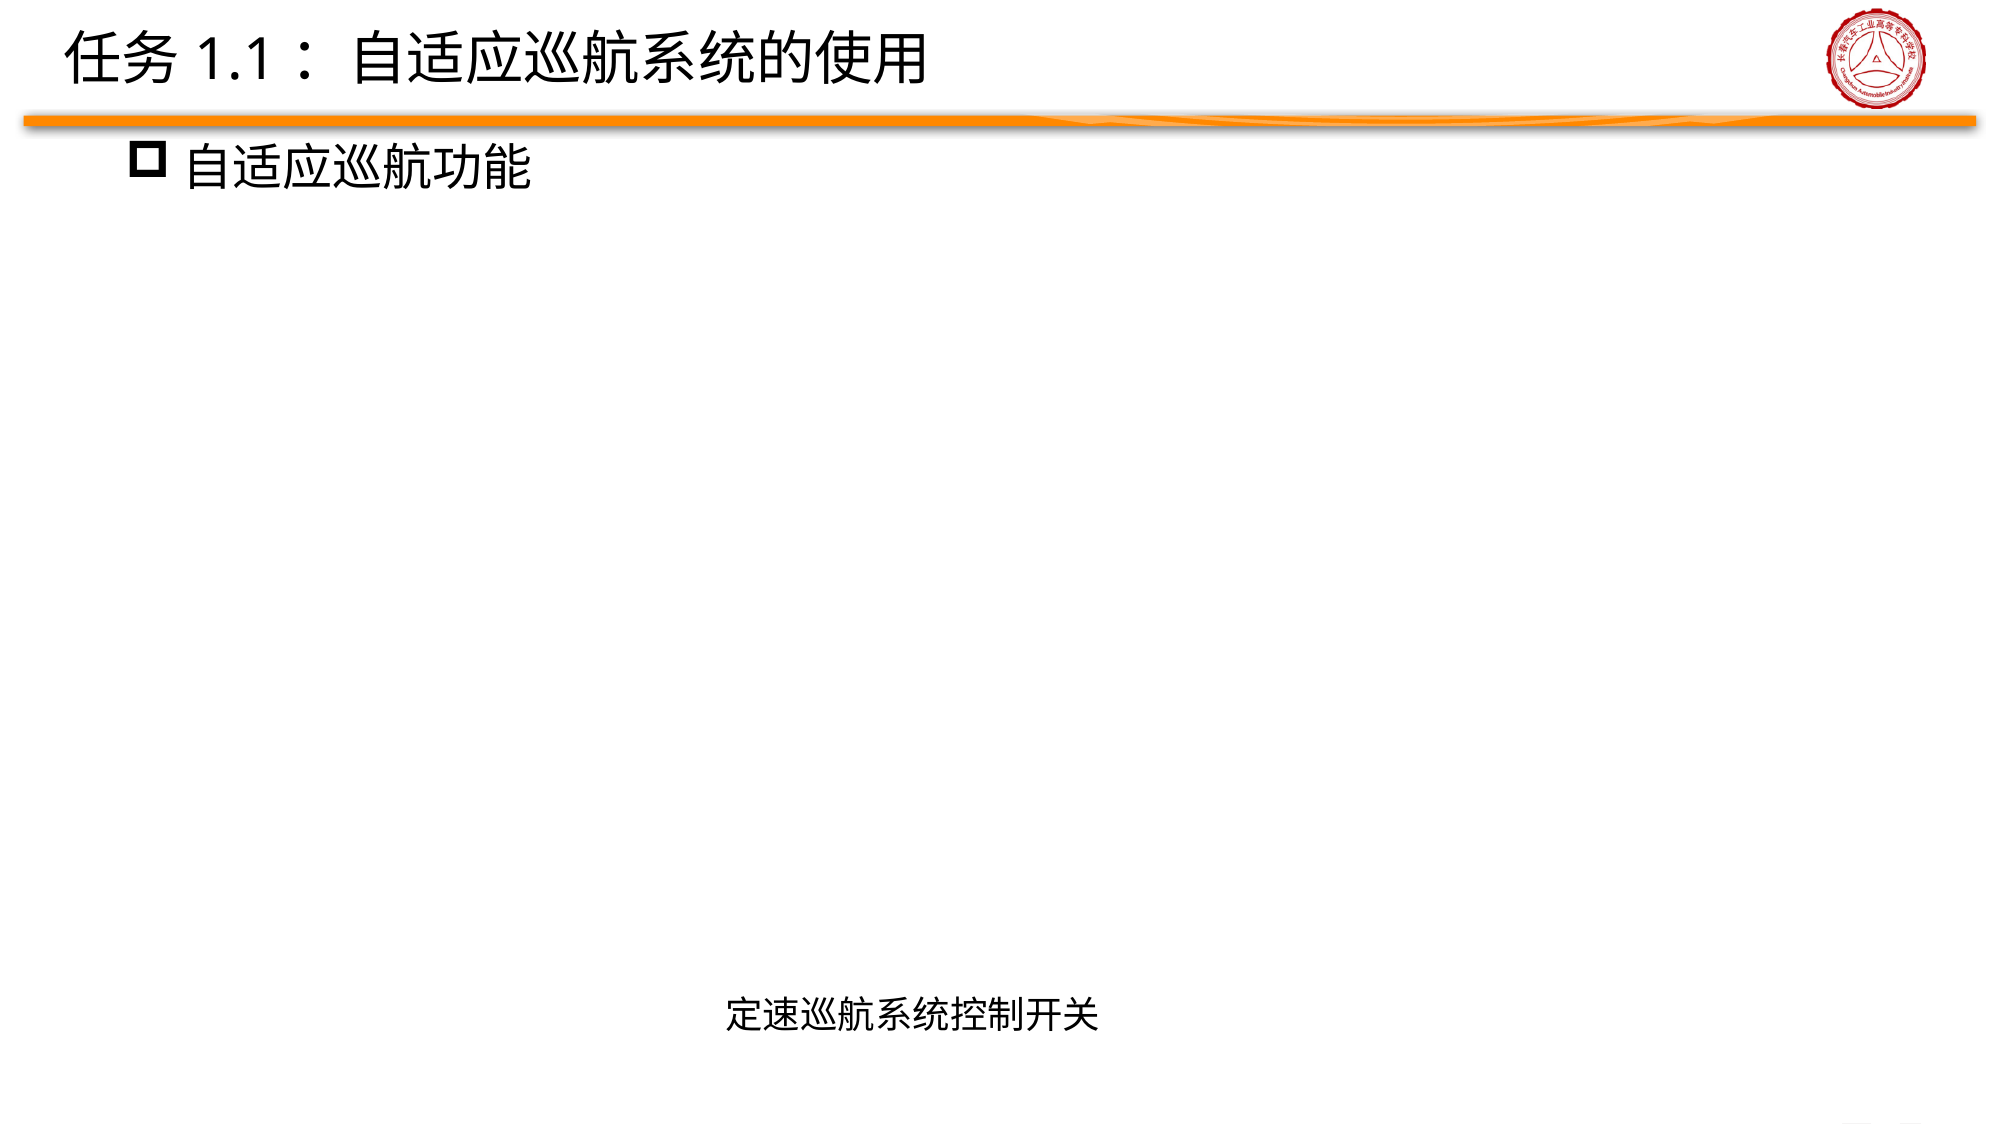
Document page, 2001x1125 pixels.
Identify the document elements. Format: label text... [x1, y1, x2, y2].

picture [1826, 8, 1926, 109]
text_box 定速巡航系统控制开关 [666, 984, 1500, 1044]
title 任务1.1：自适应巡航系统的使用 [49, 21, 1557, 121]
text_box 自适应巡航功能 [110, 134, 1192, 260]
